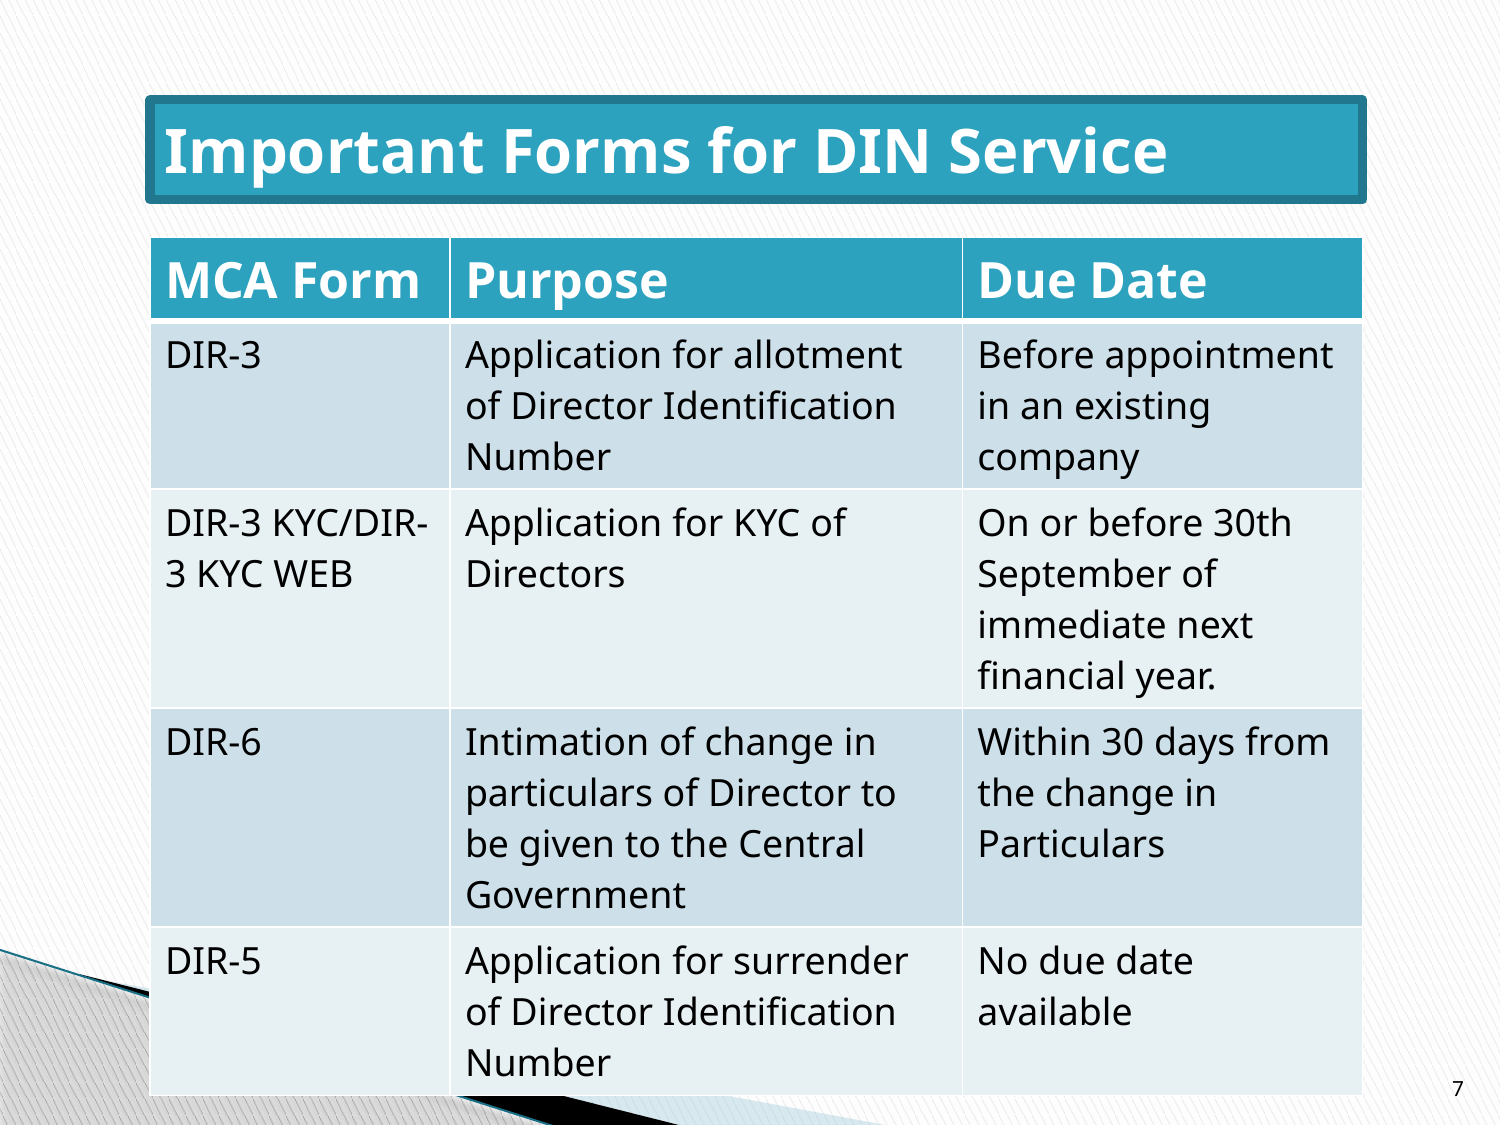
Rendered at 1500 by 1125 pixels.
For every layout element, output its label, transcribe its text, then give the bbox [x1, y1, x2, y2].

title Important Forms for DIN Service [145, 95, 1367, 204]
table_header Purpose [451, 238, 962, 318]
table_cell DIR-3 [151, 324, 449, 488]
table_cell DIR-3 KYC/DIR-3 KYC WEB [151, 490, 449, 707]
table_cell Before appointment in an existing company [963, 324, 1362, 488]
table_cell DIR-5 [151, 928, 449, 1095]
table_cell DIR-6 [151, 709, 449, 926]
table_cell Intimation of change in particulars of Director to be given to the Central Government [451, 709, 962, 926]
table_cell Application for KYC of Directors [451, 490, 962, 707]
slide_number 7 [1418, 1051, 1479, 1112]
table_cell On or before 30th September of immediate next financial year. [963, 490, 1362, 707]
table_header Due Date [963, 238, 1362, 318]
table_cell Application for allotment of Director Identification Number [451, 324, 962, 488]
table_cell Within 30 days from the change in Particulars [963, 709, 1362, 926]
table_header MCA Form [151, 238, 449, 318]
table_cell No due date available [963, 928, 1362, 1095]
table_cell Application for surrender of Director Identification Number [451, 928, 962, 1095]
